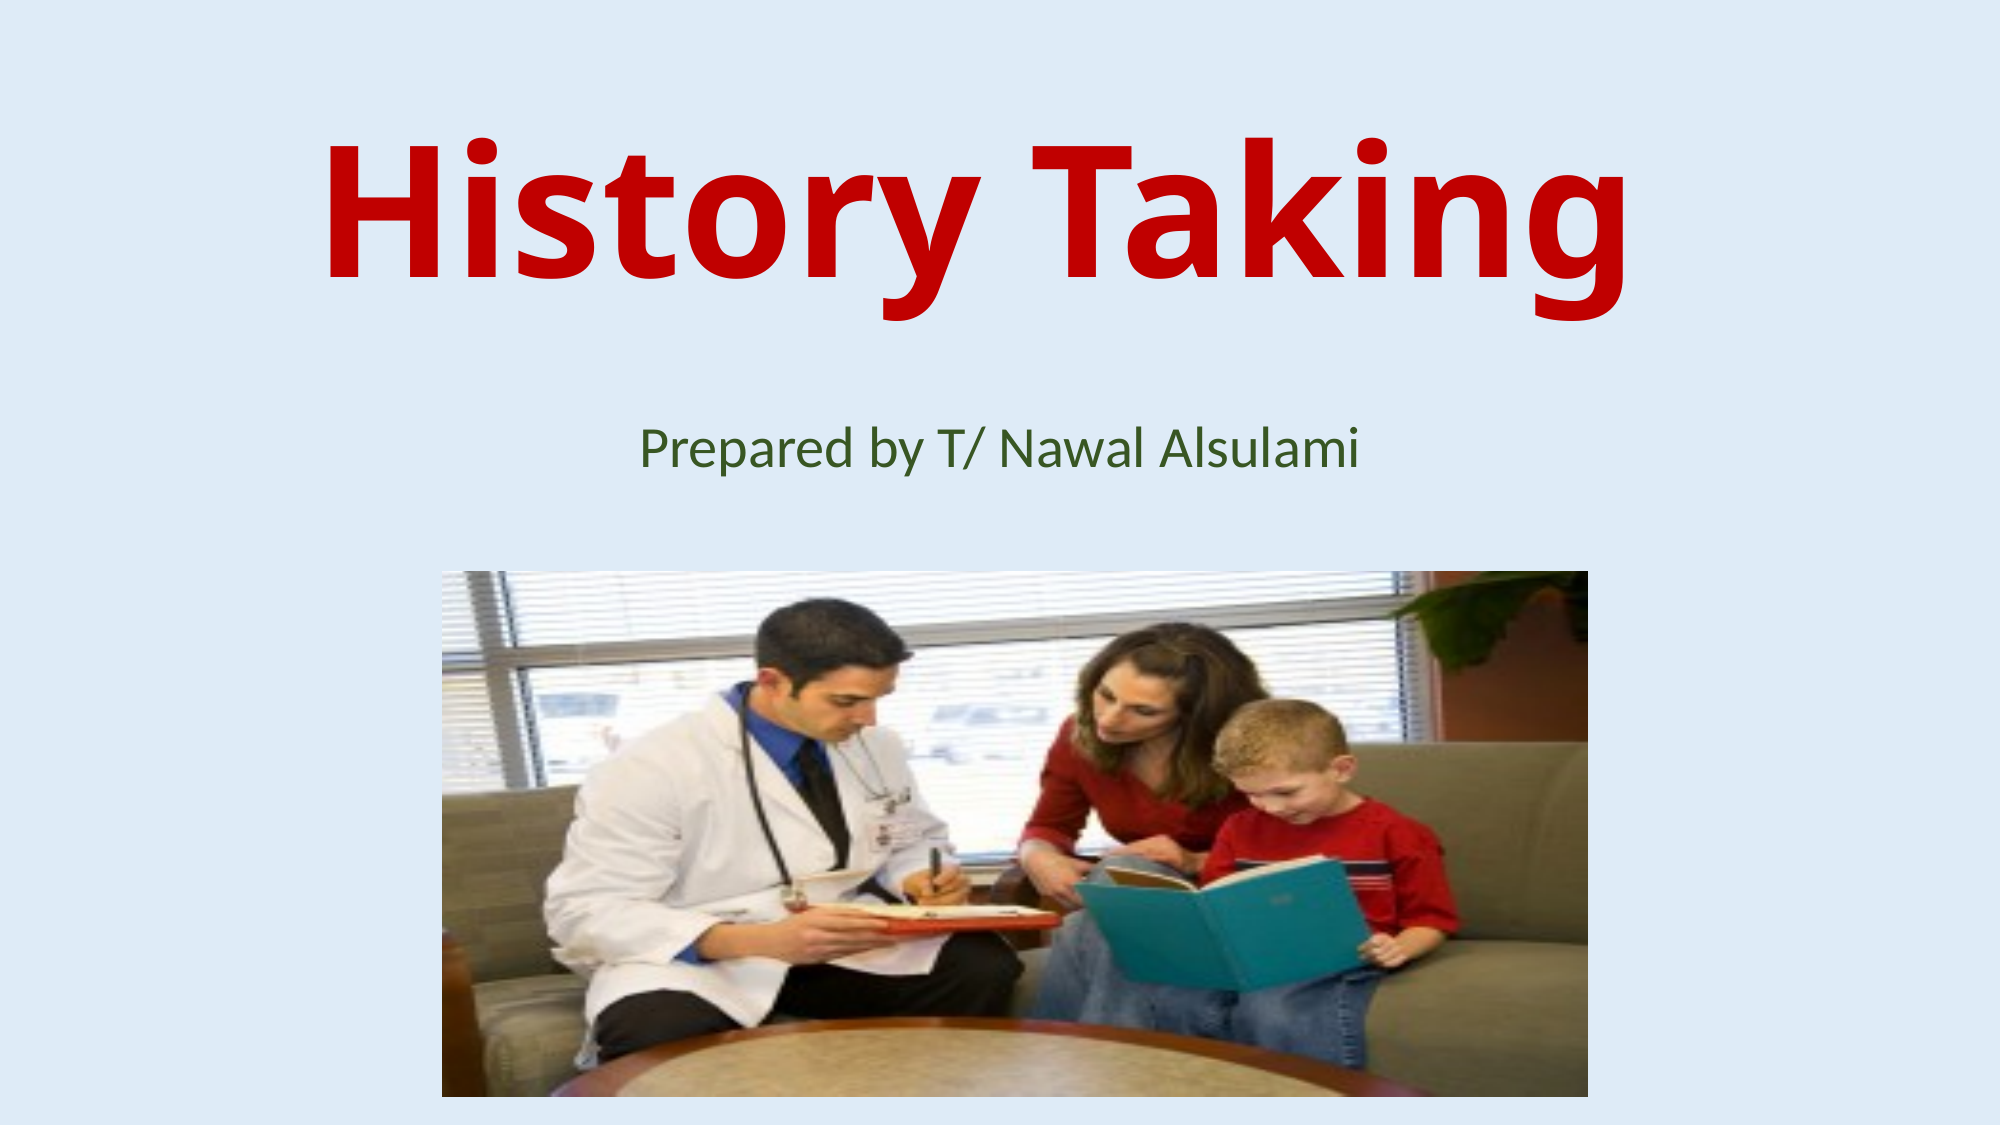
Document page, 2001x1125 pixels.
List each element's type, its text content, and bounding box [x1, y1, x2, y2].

picture [442, 571, 1588, 1097]
subtitle Prepared by T/ Nawal Alsulami [249, 410, 1750, 682]
title History Taking [249, 153, 1750, 410]
